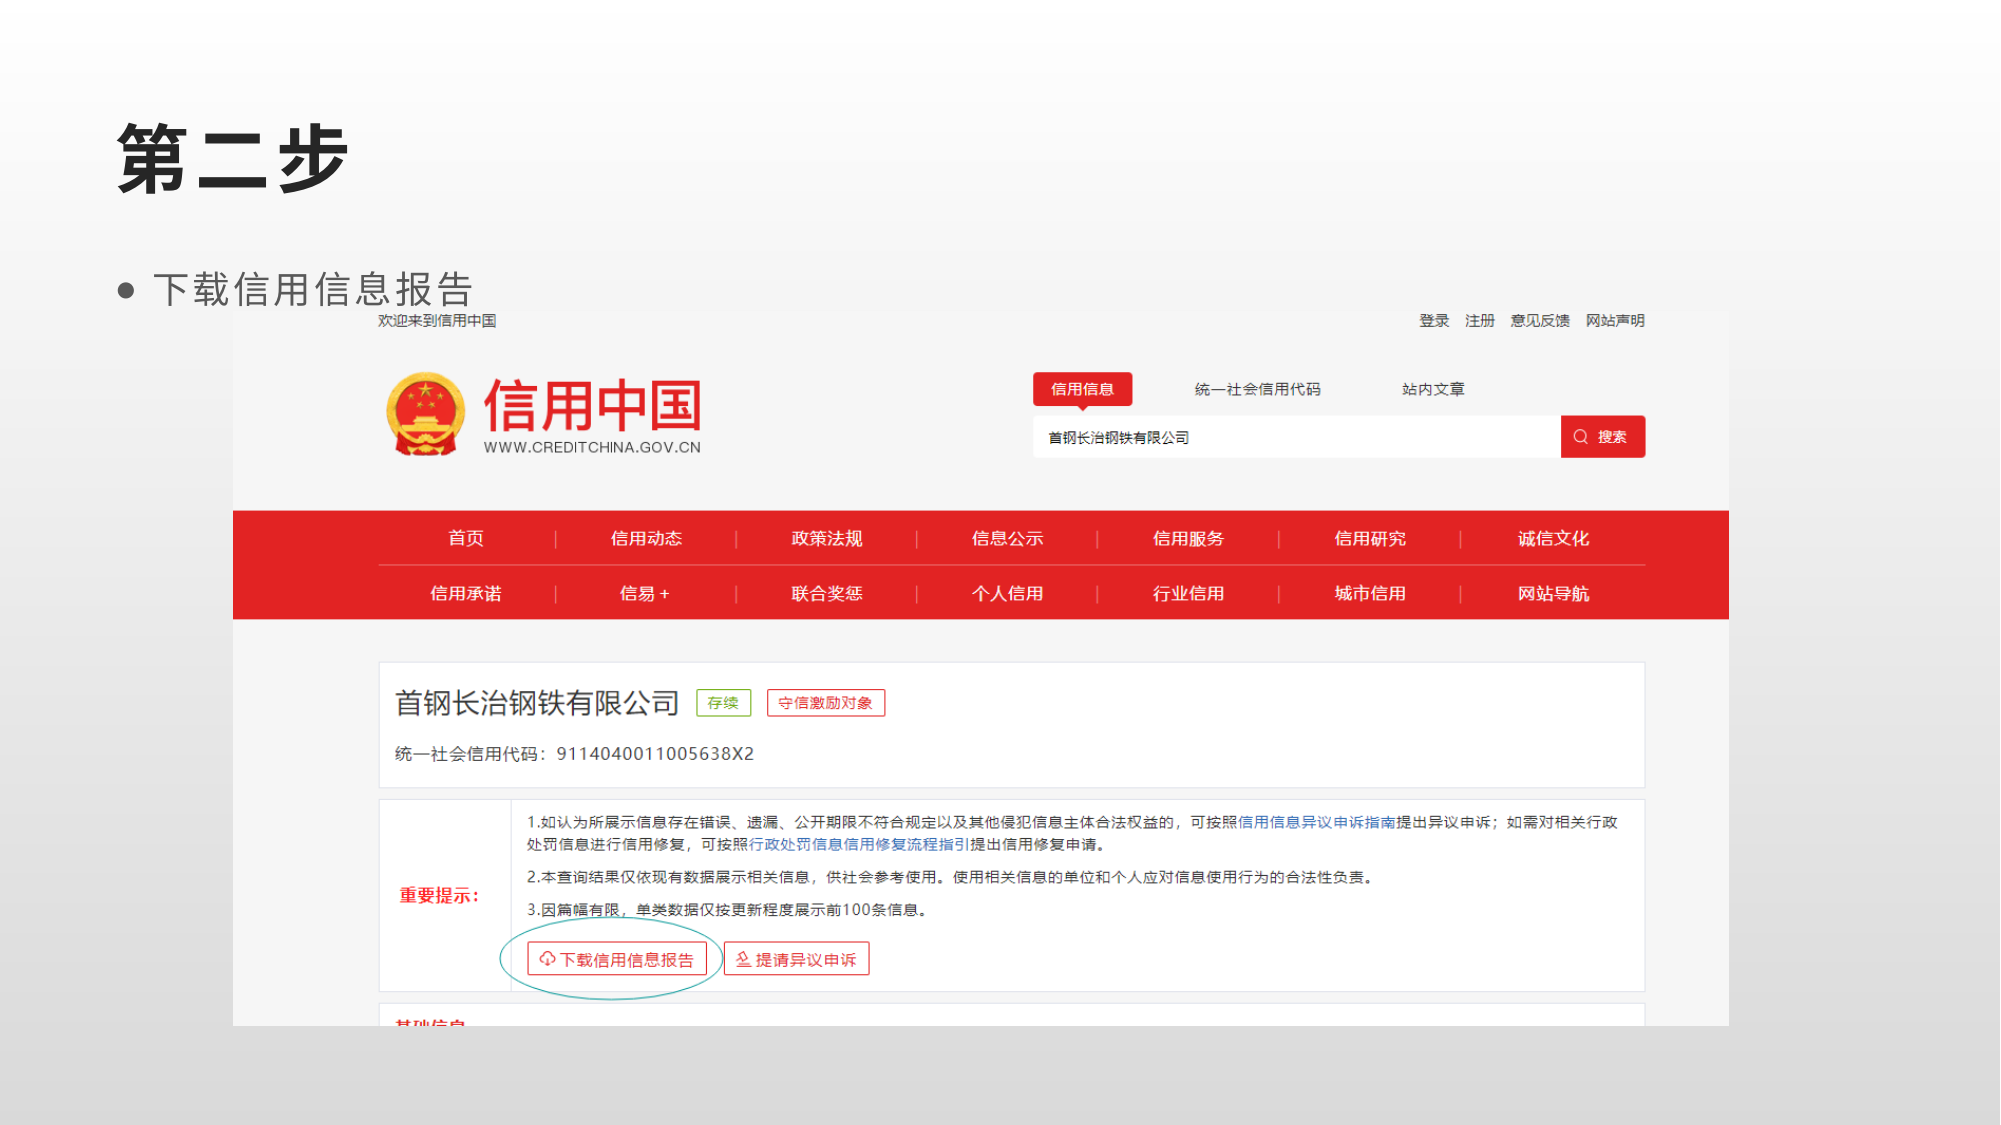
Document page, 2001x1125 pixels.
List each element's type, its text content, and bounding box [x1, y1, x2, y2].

list 下载信用信息报告 [99, 244, 1900, 1026]
title 第二步 [99, 99, 1900, 216]
picture [233, 311, 1729, 1026]
